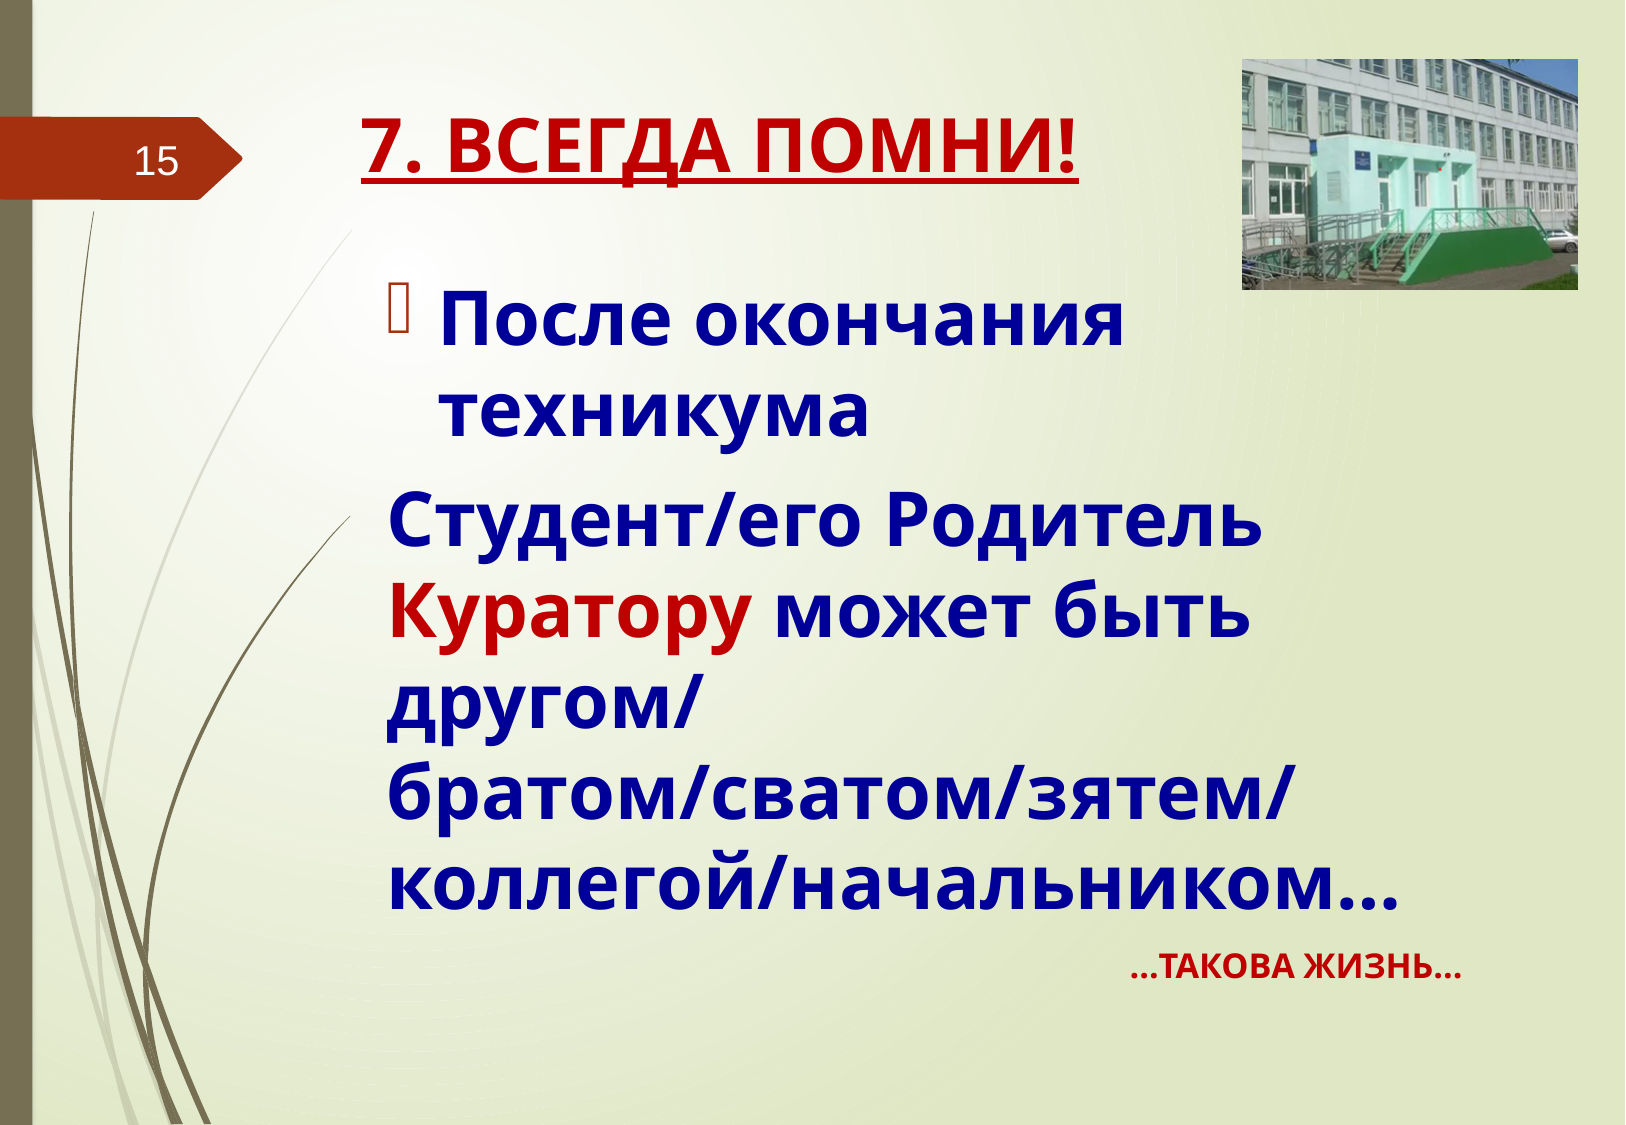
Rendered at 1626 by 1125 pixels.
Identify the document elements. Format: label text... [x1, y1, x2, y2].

title 7. ВСЕГДА ПОМНИ! [345, 0, 1517, 313]
picture [1242, 59, 1578, 290]
slide_number 15 [90, 129, 195, 190]
list После окончания техникума Студент/его Родитель Куратору может быть другом/ братом/сватом/зятем/ коллегой/начальником… …ТАКОВА ЖИЗНЬ… [371, 262, 1478, 1005]
